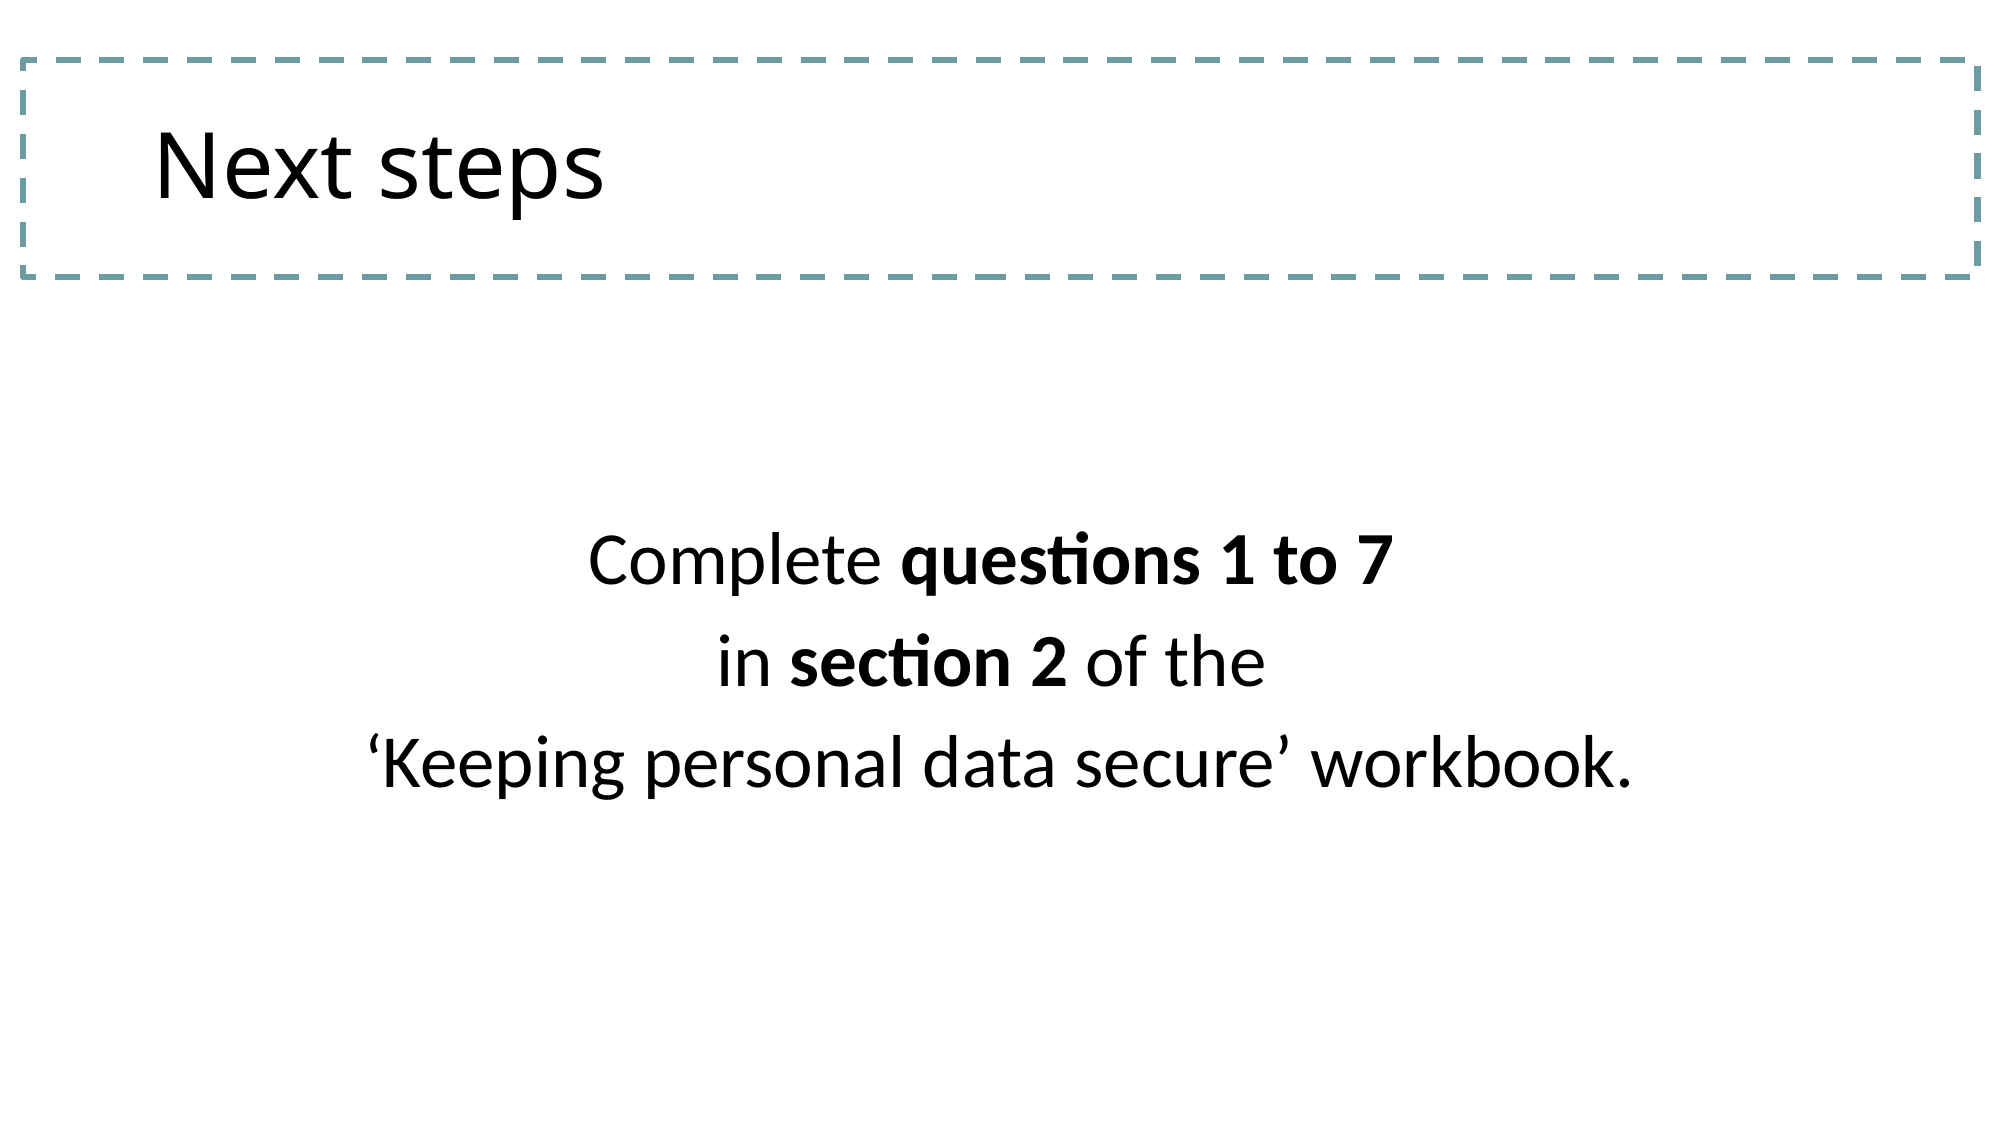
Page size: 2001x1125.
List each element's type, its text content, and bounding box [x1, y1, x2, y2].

title Next steps [137, 59, 1863, 278]
list Complete questions 1 to 7 in section 2 of the ‘Keeping personal data secure’ workbook. [137, 299, 1863, 1014]
